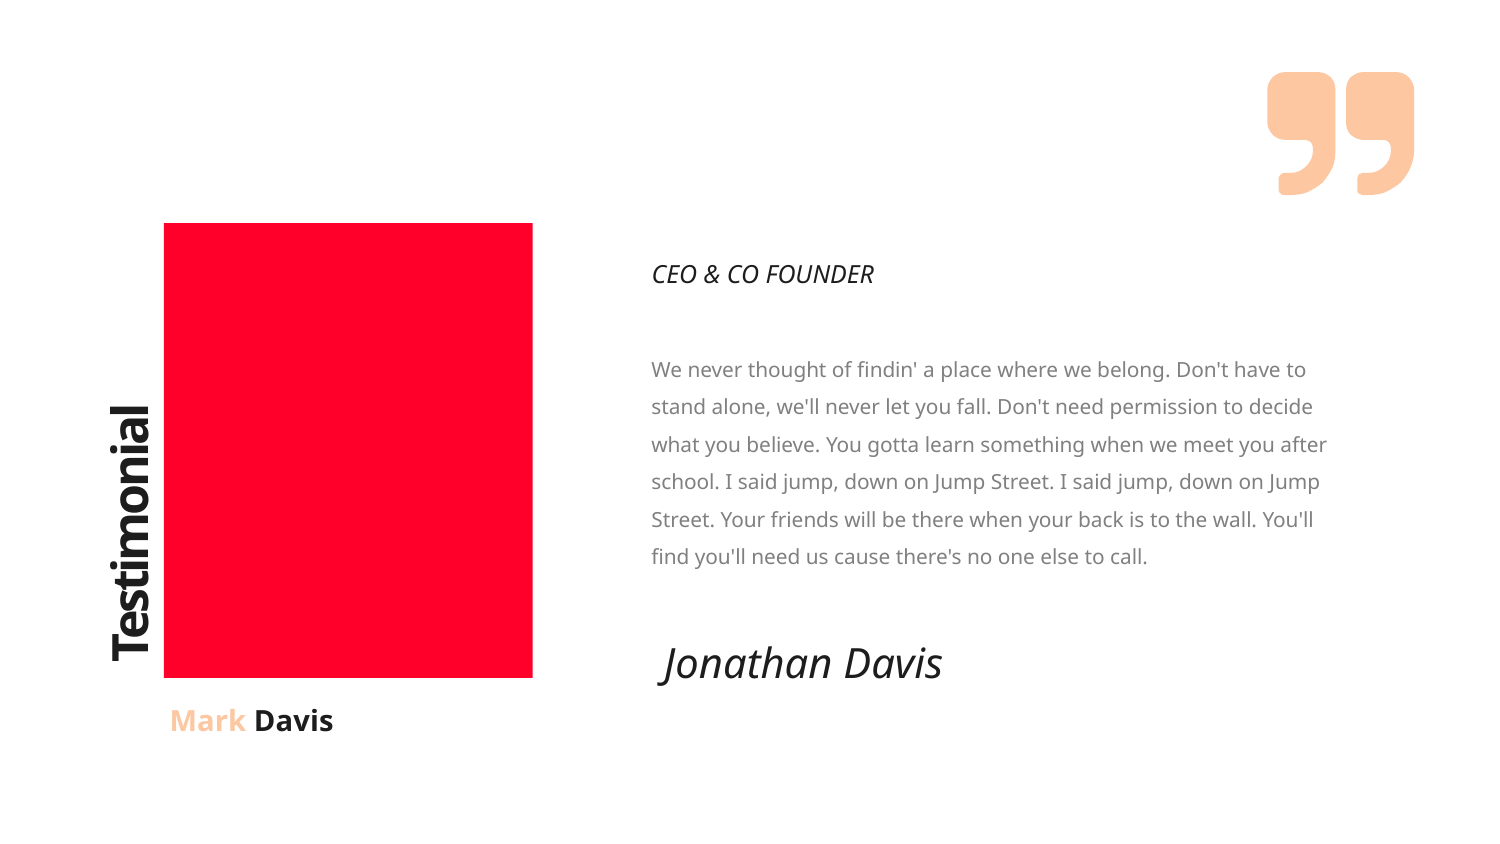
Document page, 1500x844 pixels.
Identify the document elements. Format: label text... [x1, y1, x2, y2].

text_box Mark Davis [154, 686, 429, 753]
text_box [1267, 71, 1415, 196]
text_box Jonathan Davis [649, 629, 971, 687]
text_box We never thought of findin' a place where we belong. Don't have to stand alone, we'll never let you fall. Don't need permission to decide what you believe. You gotta learn something when we meet you after school. I said jump, down on Jump Street. I said jump, down on Jump Street. Your friends will be there when your back is to the wall. You'll find you'll need us cause there's no one else to call. [636, 336, 1355, 577]
picture [163, 223, 533, 678]
text_box CEO & CO FOUNDER [636, 251, 958, 309]
text_box Testimonial [83, 242, 158, 678]
